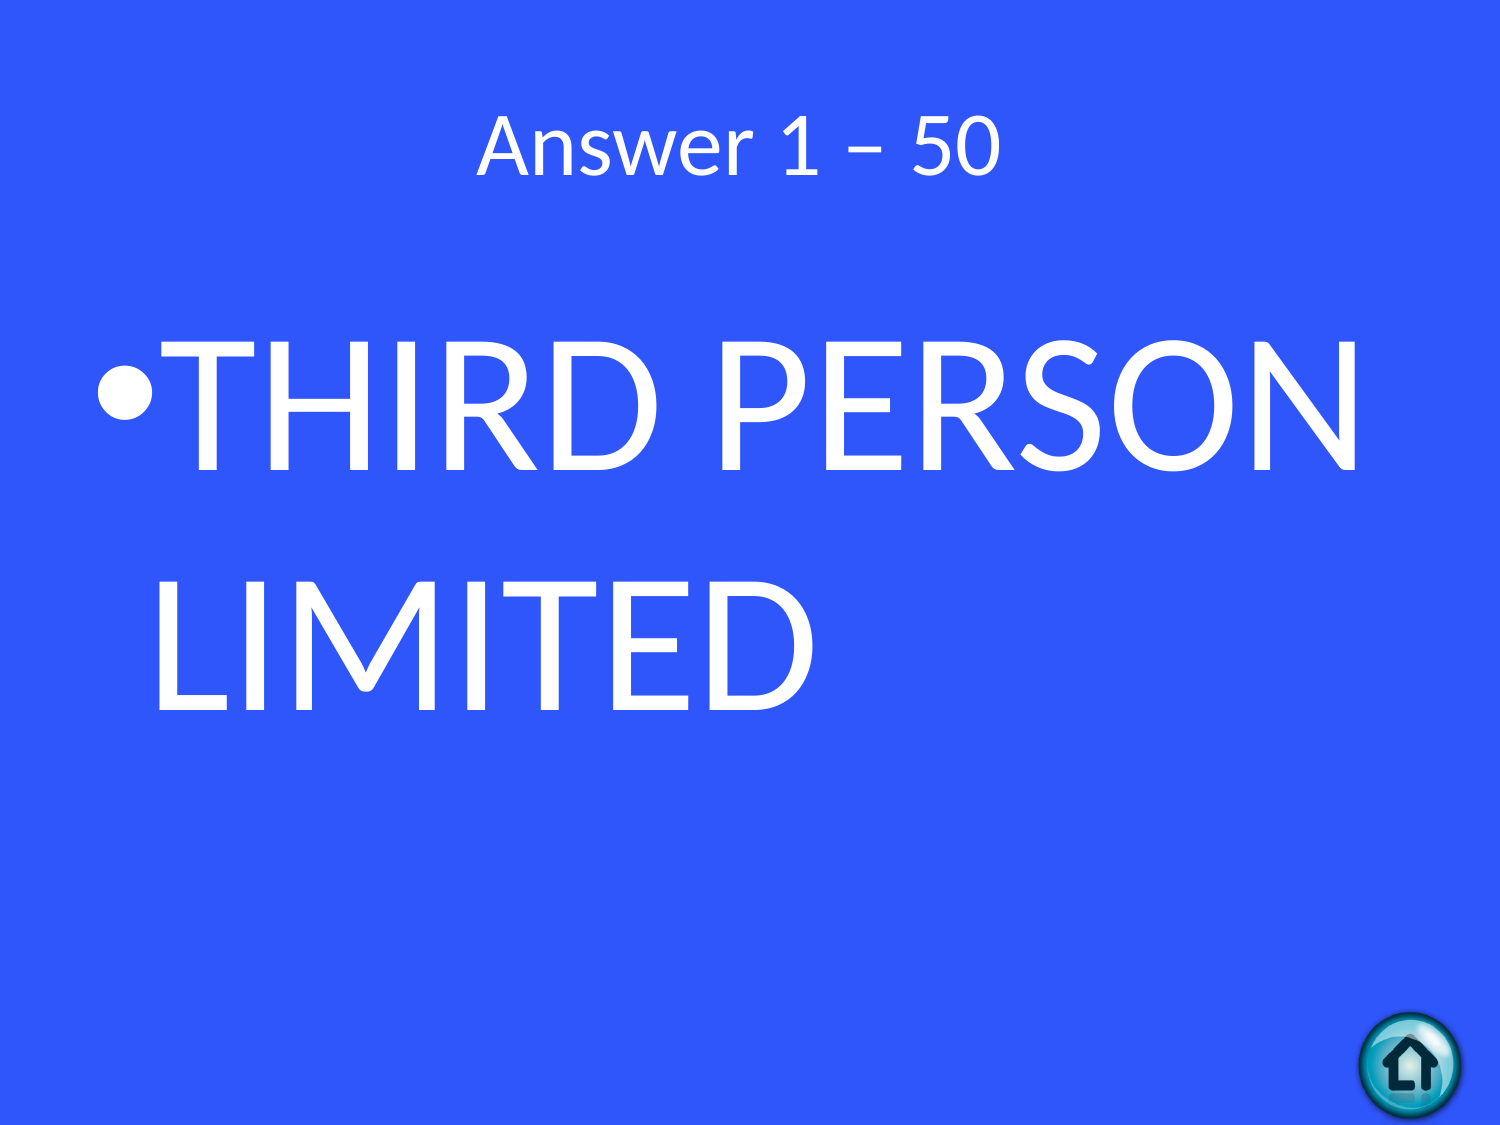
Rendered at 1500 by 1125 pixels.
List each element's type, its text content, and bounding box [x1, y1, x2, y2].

list THIRD PERSON LIMITED [75, 262, 1425, 1005]
title Answer 1 – 50 [75, 45, 1425, 233]
picture [1349, 1006, 1469, 1125]
